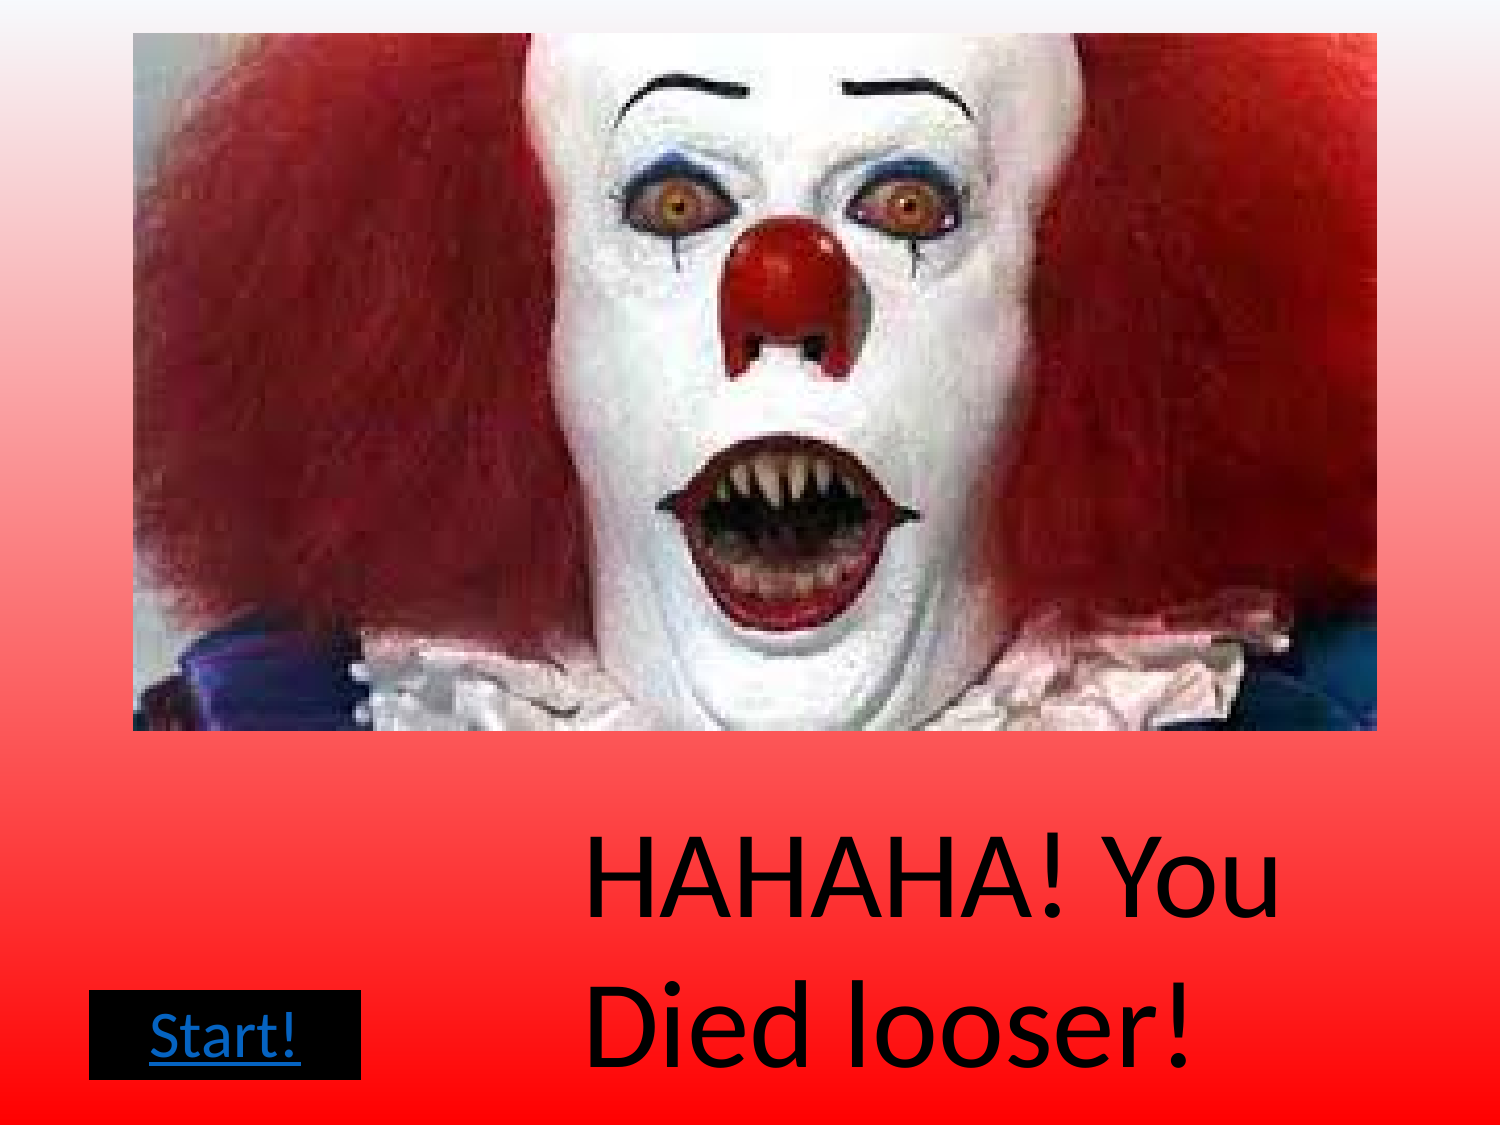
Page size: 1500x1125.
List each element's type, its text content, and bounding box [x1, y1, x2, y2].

picture [133, 33, 1377, 731]
text_box HAHAHA! You Died looser! [567, 784, 1377, 1100]
text_box [89, 990, 361, 1080]
text_box Start! [134, 983, 316, 1079]
